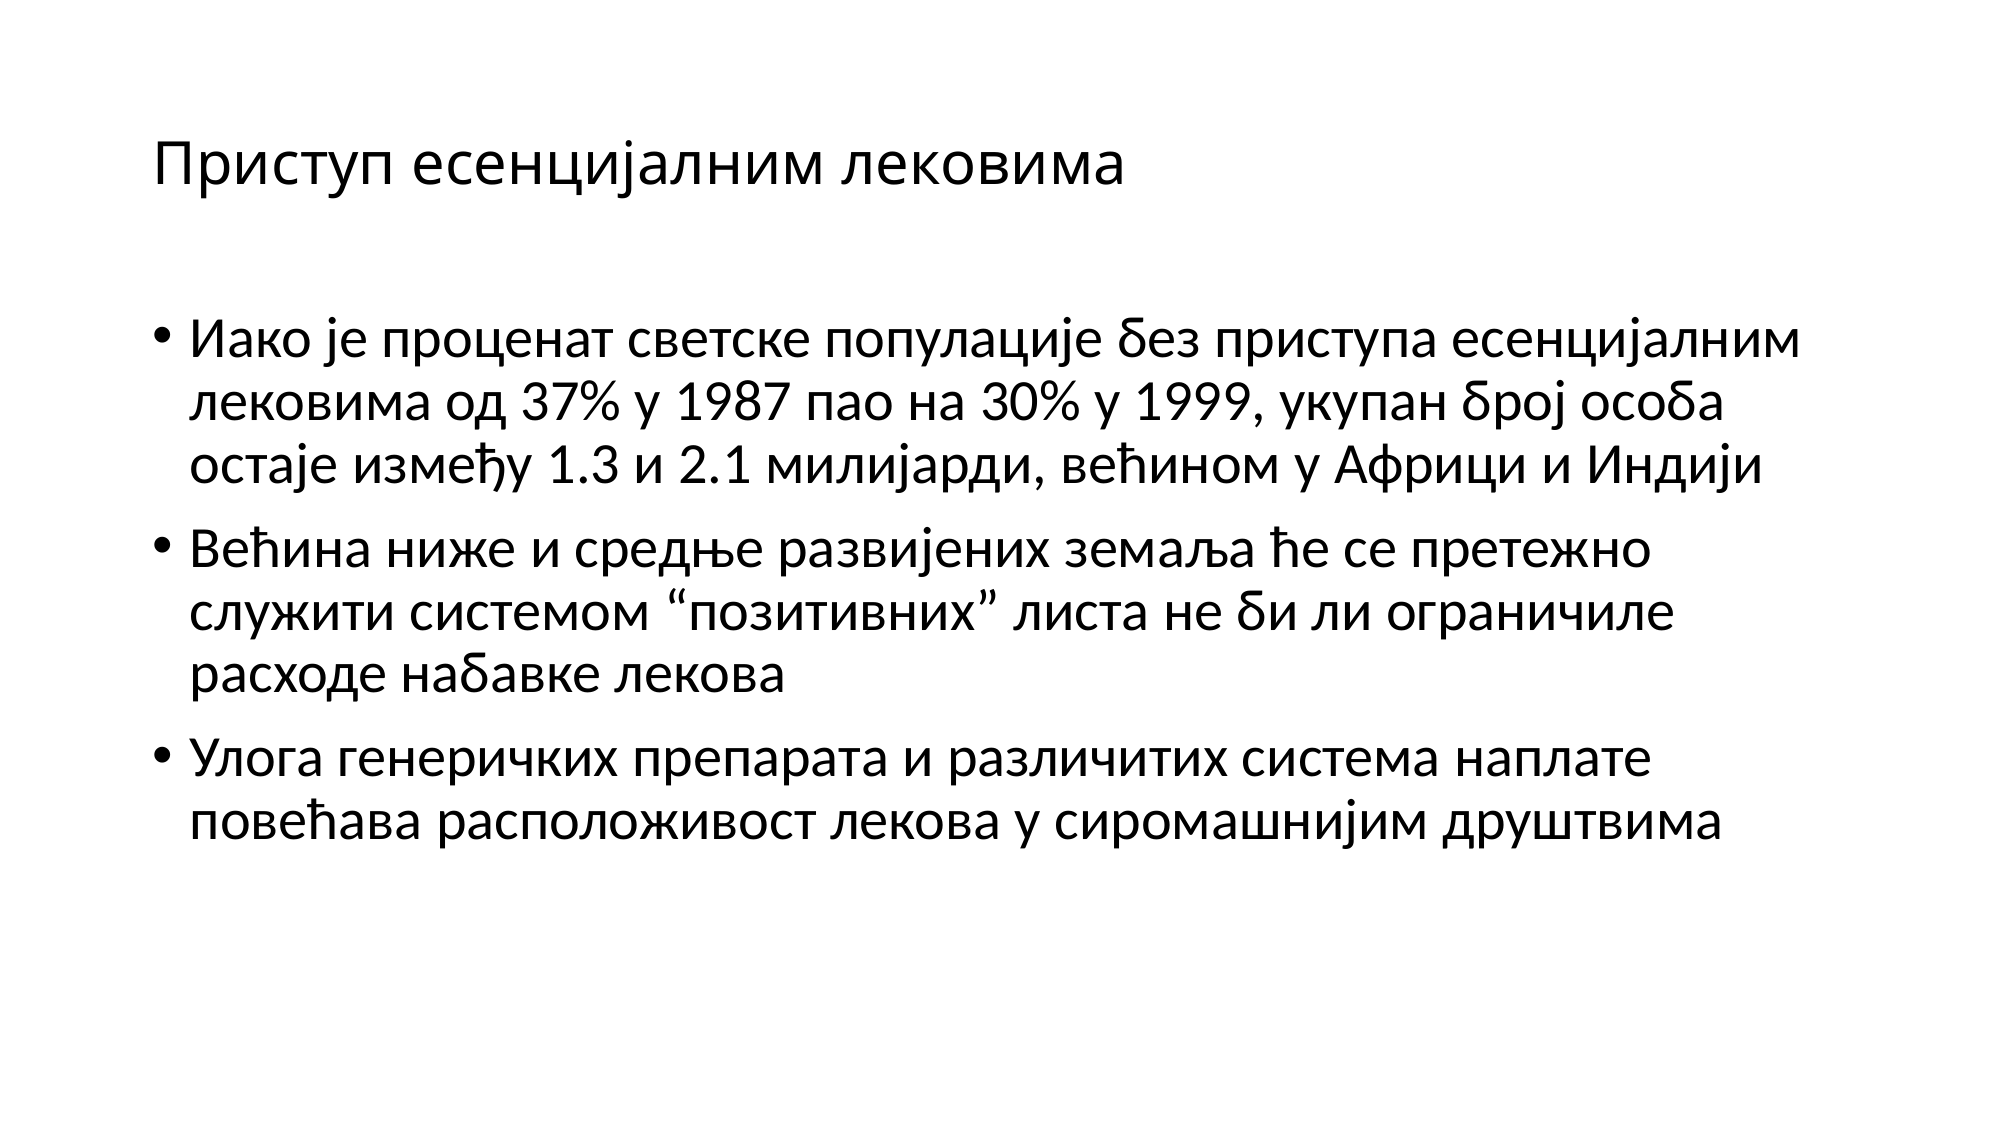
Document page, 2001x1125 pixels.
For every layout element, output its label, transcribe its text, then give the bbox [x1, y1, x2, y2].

title Приступ есенцијалним лековима [137, 59, 1863, 278]
list Иако је проценат светске популације без приступа есенцијалним лековима од 37% у 1987 пао на 30% у 1999, укупан број особа остаје између 1.3 и 2.1 милијарди, већином у Африци и Индији Већина ниже и средње развијених земаља ће се претежно служити системом “позитивних” листа не би ли ограничиле расходе набавке лекова Улога генеричких препарата и различитих система наплате повећава расположивост лекова у сиромашнијим друштвима [137, 299, 1863, 1014]
